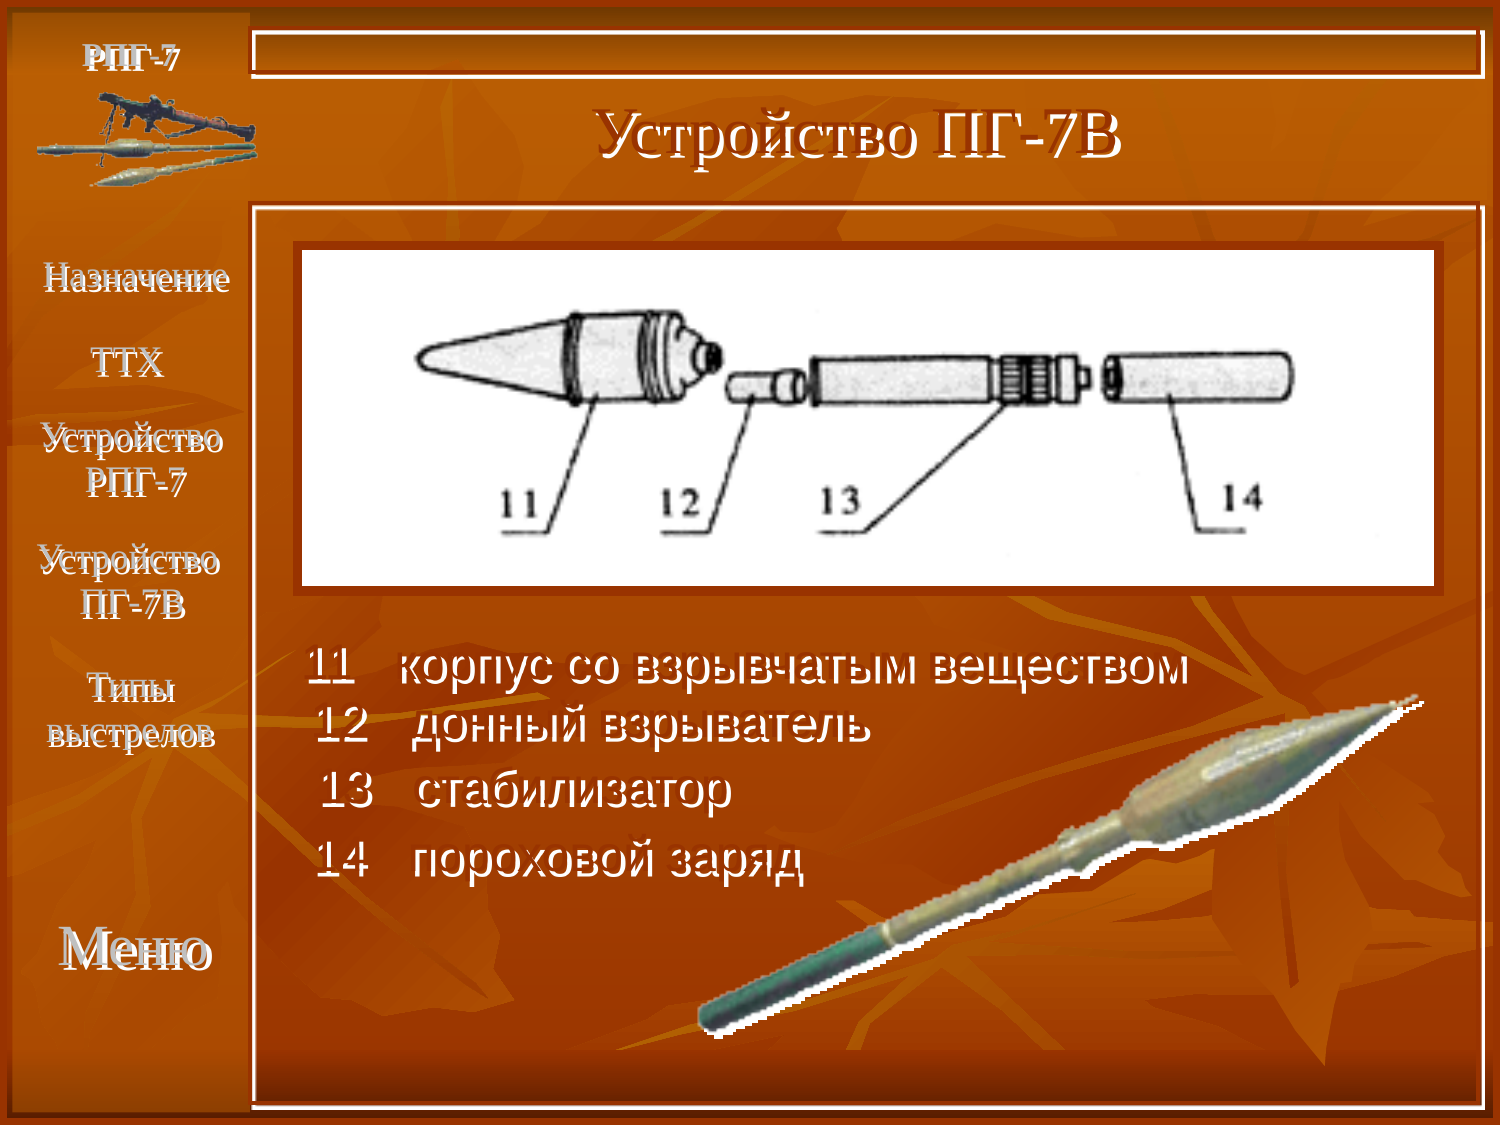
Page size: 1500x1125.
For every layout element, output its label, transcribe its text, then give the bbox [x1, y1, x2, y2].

text_box Устройство РПГ-7 [24, 403, 237, 508]
picture [37, 92, 259, 189]
text_box Назначение [27, 242, 244, 303]
text_box [0, 0, 1500, 1125]
text_box [249, 203, 1478, 1104]
text_box [12, 75, 1488, 200]
text_box Устройство ПГ-7В [21, 524, 234, 630]
text_box Устройство ПГ-7В [575, 79, 1135, 175]
text_box 12 донный взрыватель [295, 680, 610, 755]
text_box Меню [43, 900, 225, 985]
text_box [12, 12, 250, 75]
text_box Типы выстрелов [31, 653, 229, 758]
text_box [12, 200, 250, 1113]
text_box ТТХ [75, 328, 178, 388]
text_box РПГ-7 [67, 25, 192, 75]
text_box [249, 28, 1478, 72]
picture [302, 249, 1500, 1125]
text_box 13 стабилизатор [300, 745, 610, 814]
text_box 14 пороховой заряд [295, 814, 610, 890]
